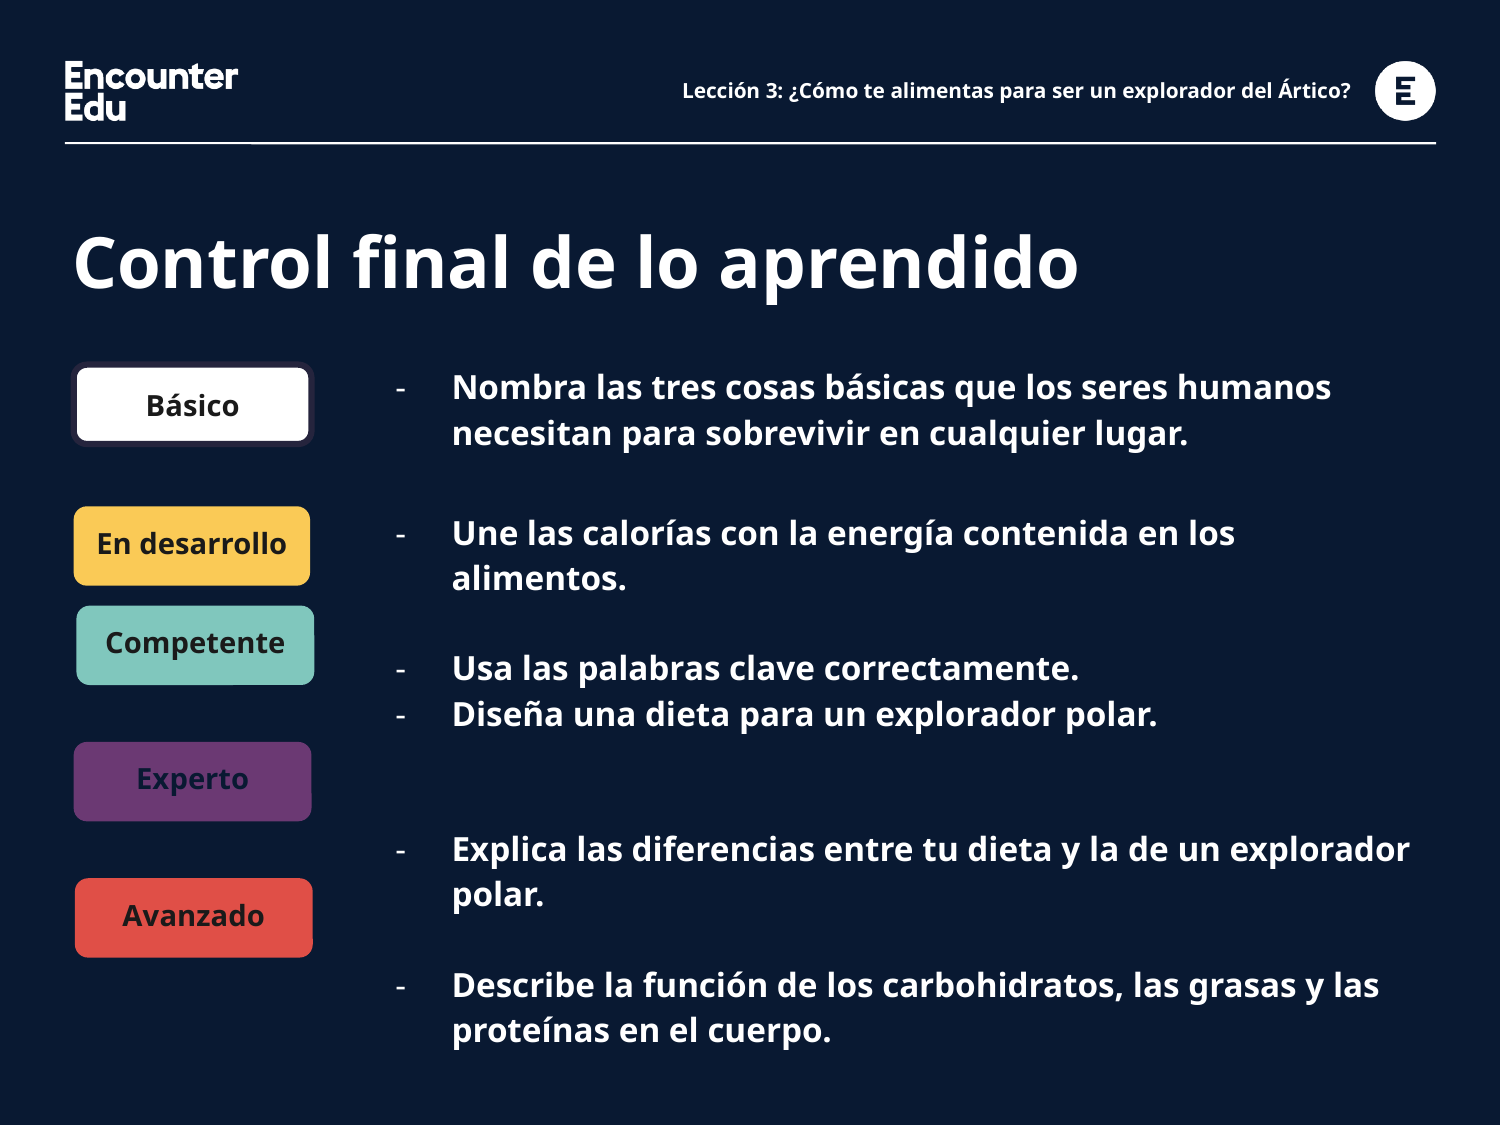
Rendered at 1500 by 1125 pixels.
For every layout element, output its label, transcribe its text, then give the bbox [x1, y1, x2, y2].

text_box Básico [72, 363, 313, 445]
text_box Competente [75, 604, 316, 686]
table_header Nombra las tres cosas básicas que los seres humanos necesitan para sobrevivir en cualquier lugar. [384, 365, 1426, 510]
text_box En desarrollo [72, 505, 311, 587]
text_box Experto [72, 741, 313, 823]
text_box Avanzado [74, 877, 314, 959]
picture [61, 59, 243, 122]
title Lección 3: ¿Cómo te alimentas para ser un explorador del Ártico? [659, 71, 1359, 113]
picture [1373, 59, 1437, 122]
table_cell Une las calorías con la energía contenida en los alimentos. Usa las palabras clave correctamente. Diseña una dieta para un explorador polar. Explica las diferencias entre tu dieta y la de un explorador polar. Describe la función de los carbohidratos, las grasas y las proteínas en el cuerpo. [384, 510, 1426, 1125]
text_box Control final de lo aprendido [64, 222, 1256, 308]
